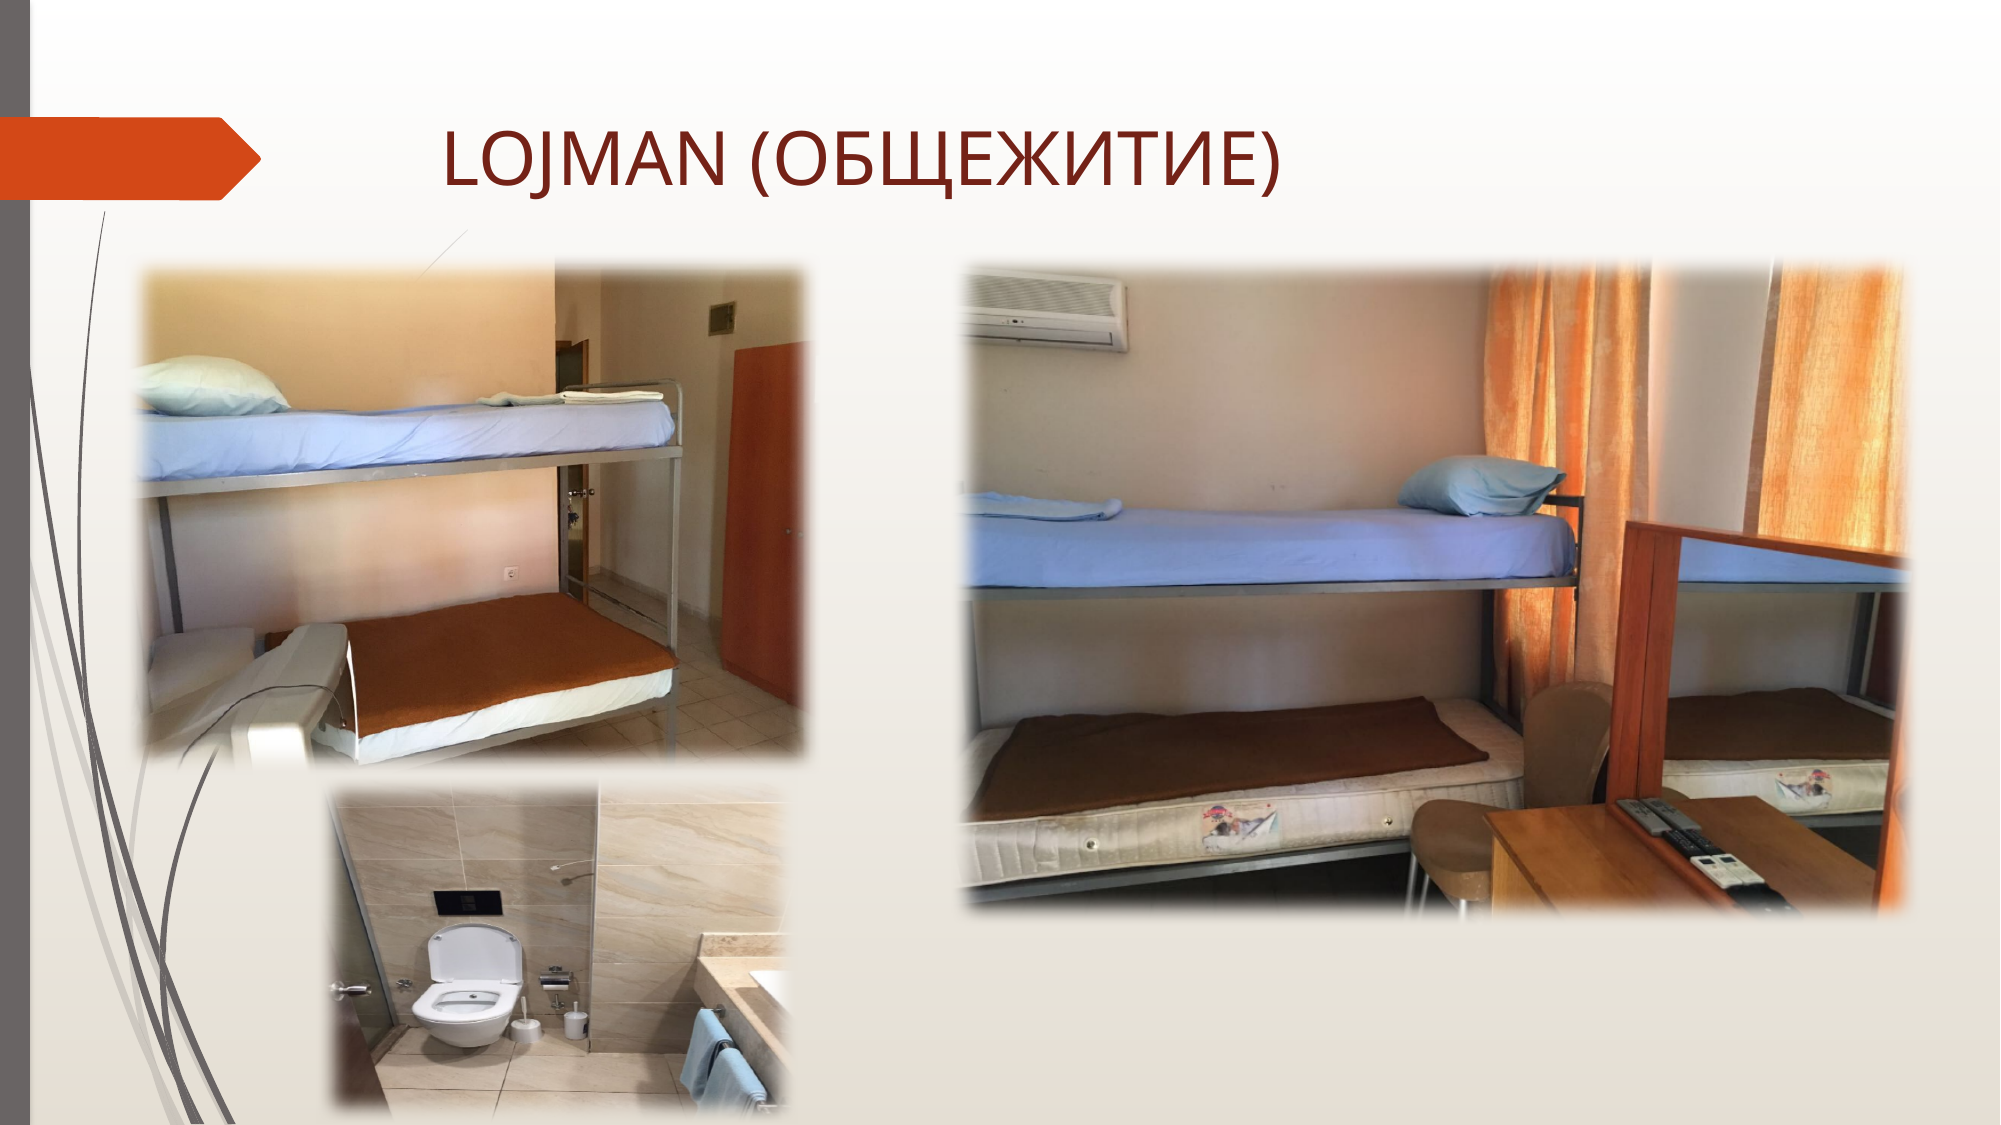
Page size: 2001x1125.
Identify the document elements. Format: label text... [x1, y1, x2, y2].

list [124, 252, 821, 775]
picture [950, 252, 1920, 926]
picture [316, 774, 798, 1125]
title LOJMAN (ОБЩЕЖИТИЕ) [425, 102, 1888, 313]
